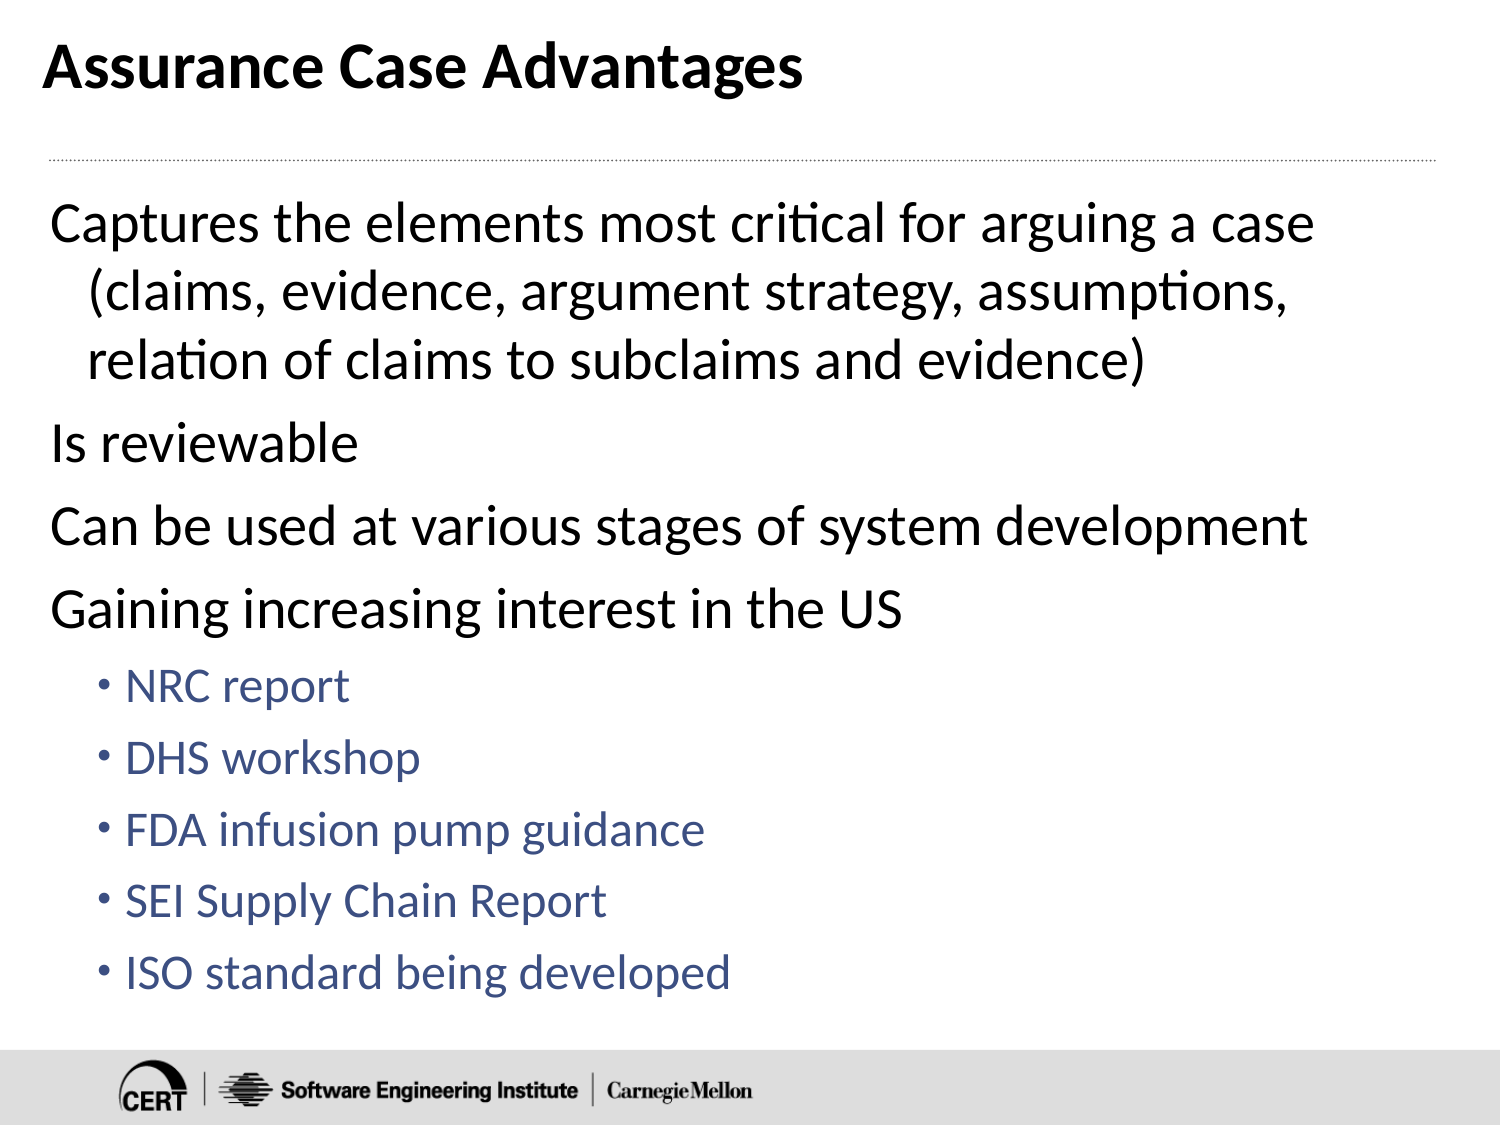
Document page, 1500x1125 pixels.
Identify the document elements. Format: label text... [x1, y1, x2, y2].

title Assurance Case Advantages [42, 37, 1434, 155]
list Captures the elements most critical for arguing a case (claims, evidence, argument strategy, assumptions, relation of claims to subclaims and evidence) Is reviewable Can be used at various stages of system development Gaining increasing interest in the US NRC report DHS workshop FDA infusion pump guidance SEI Supply Chain Report ISO standard being developed [49, 187, 1438, 1001]
picture [102, 1056, 765, 1117]
